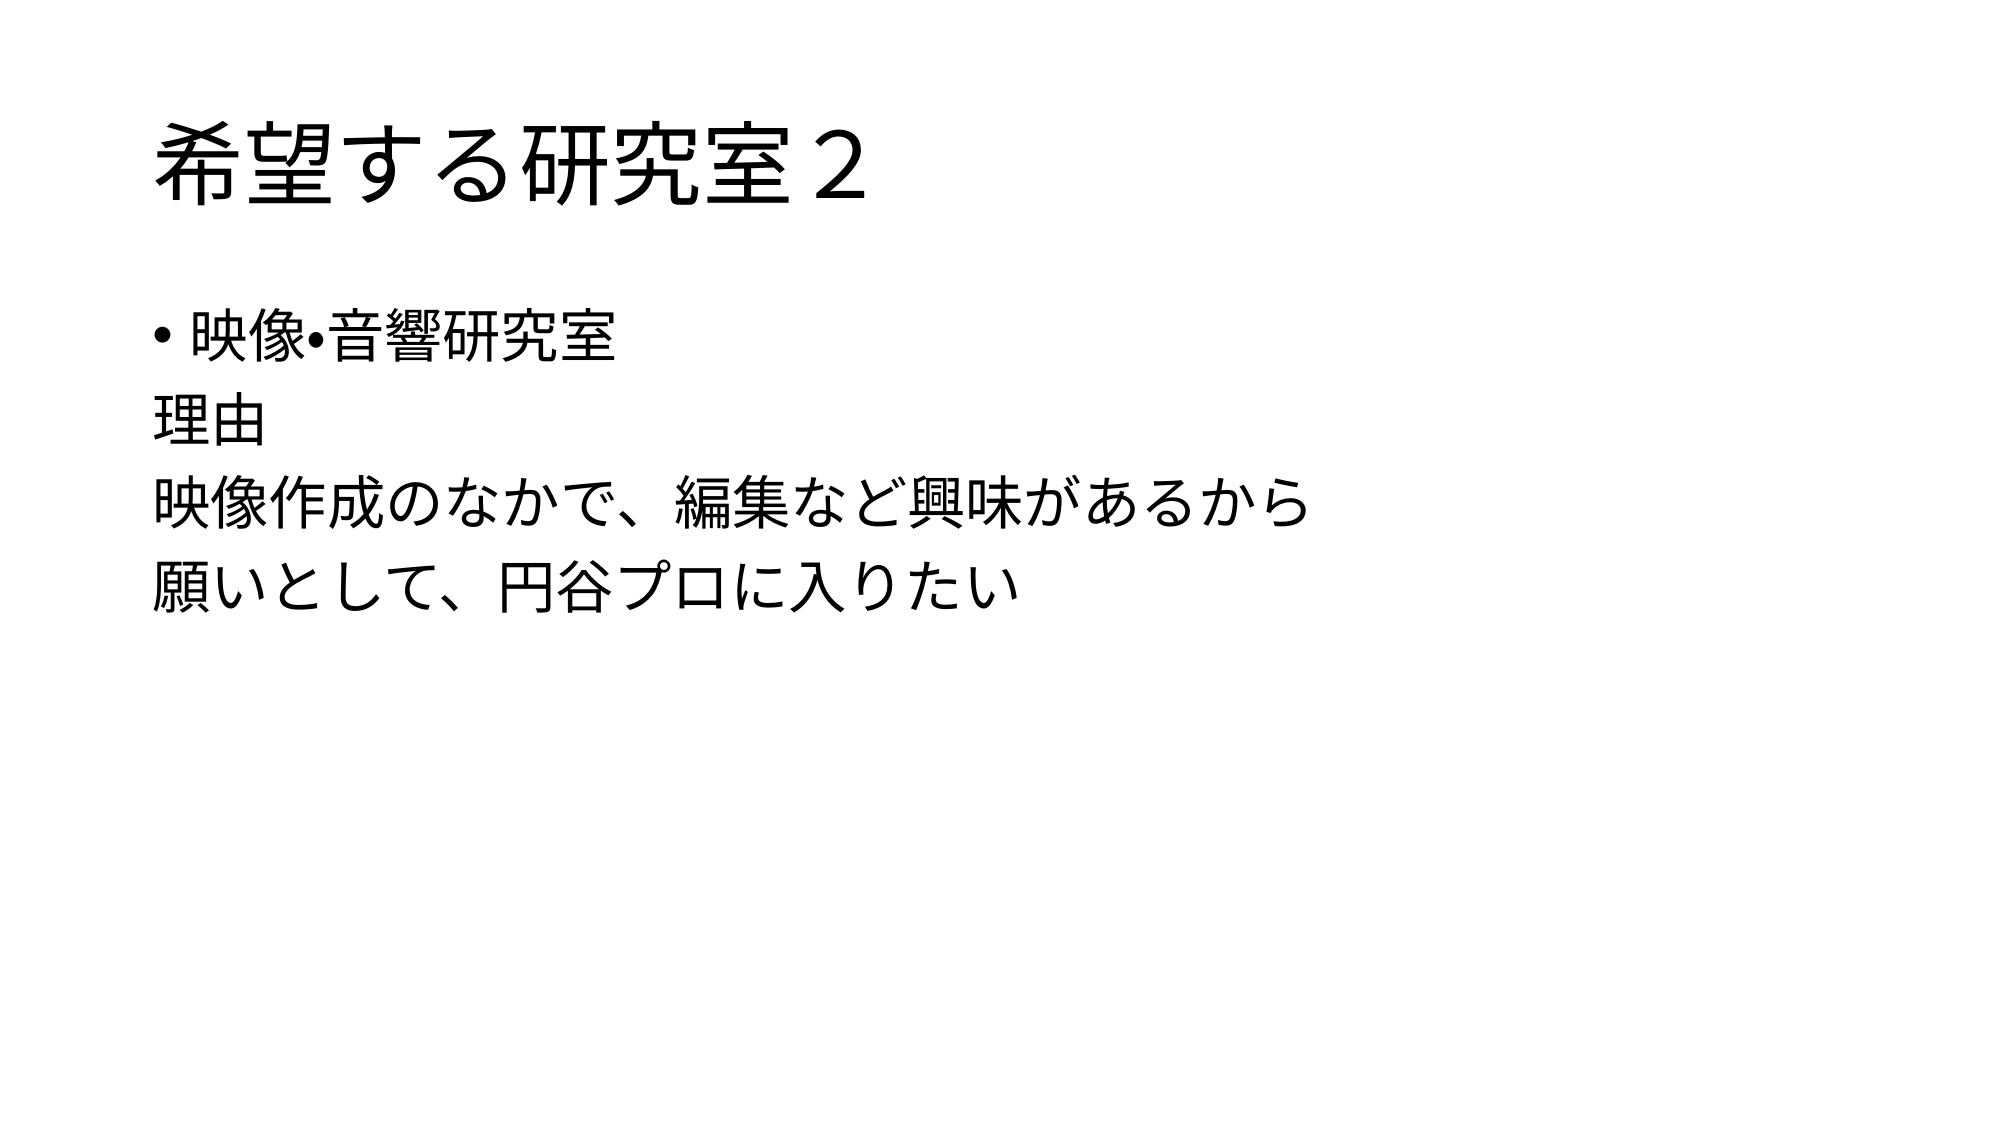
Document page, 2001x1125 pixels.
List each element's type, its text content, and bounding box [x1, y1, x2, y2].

list 映像・音響研究室 理由 映像作成のなかで、編集など興味があるから 願いとして、円谷プロに入りたい [137, 299, 1863, 1014]
title 希望する研究室２ [137, 59, 1863, 278]
